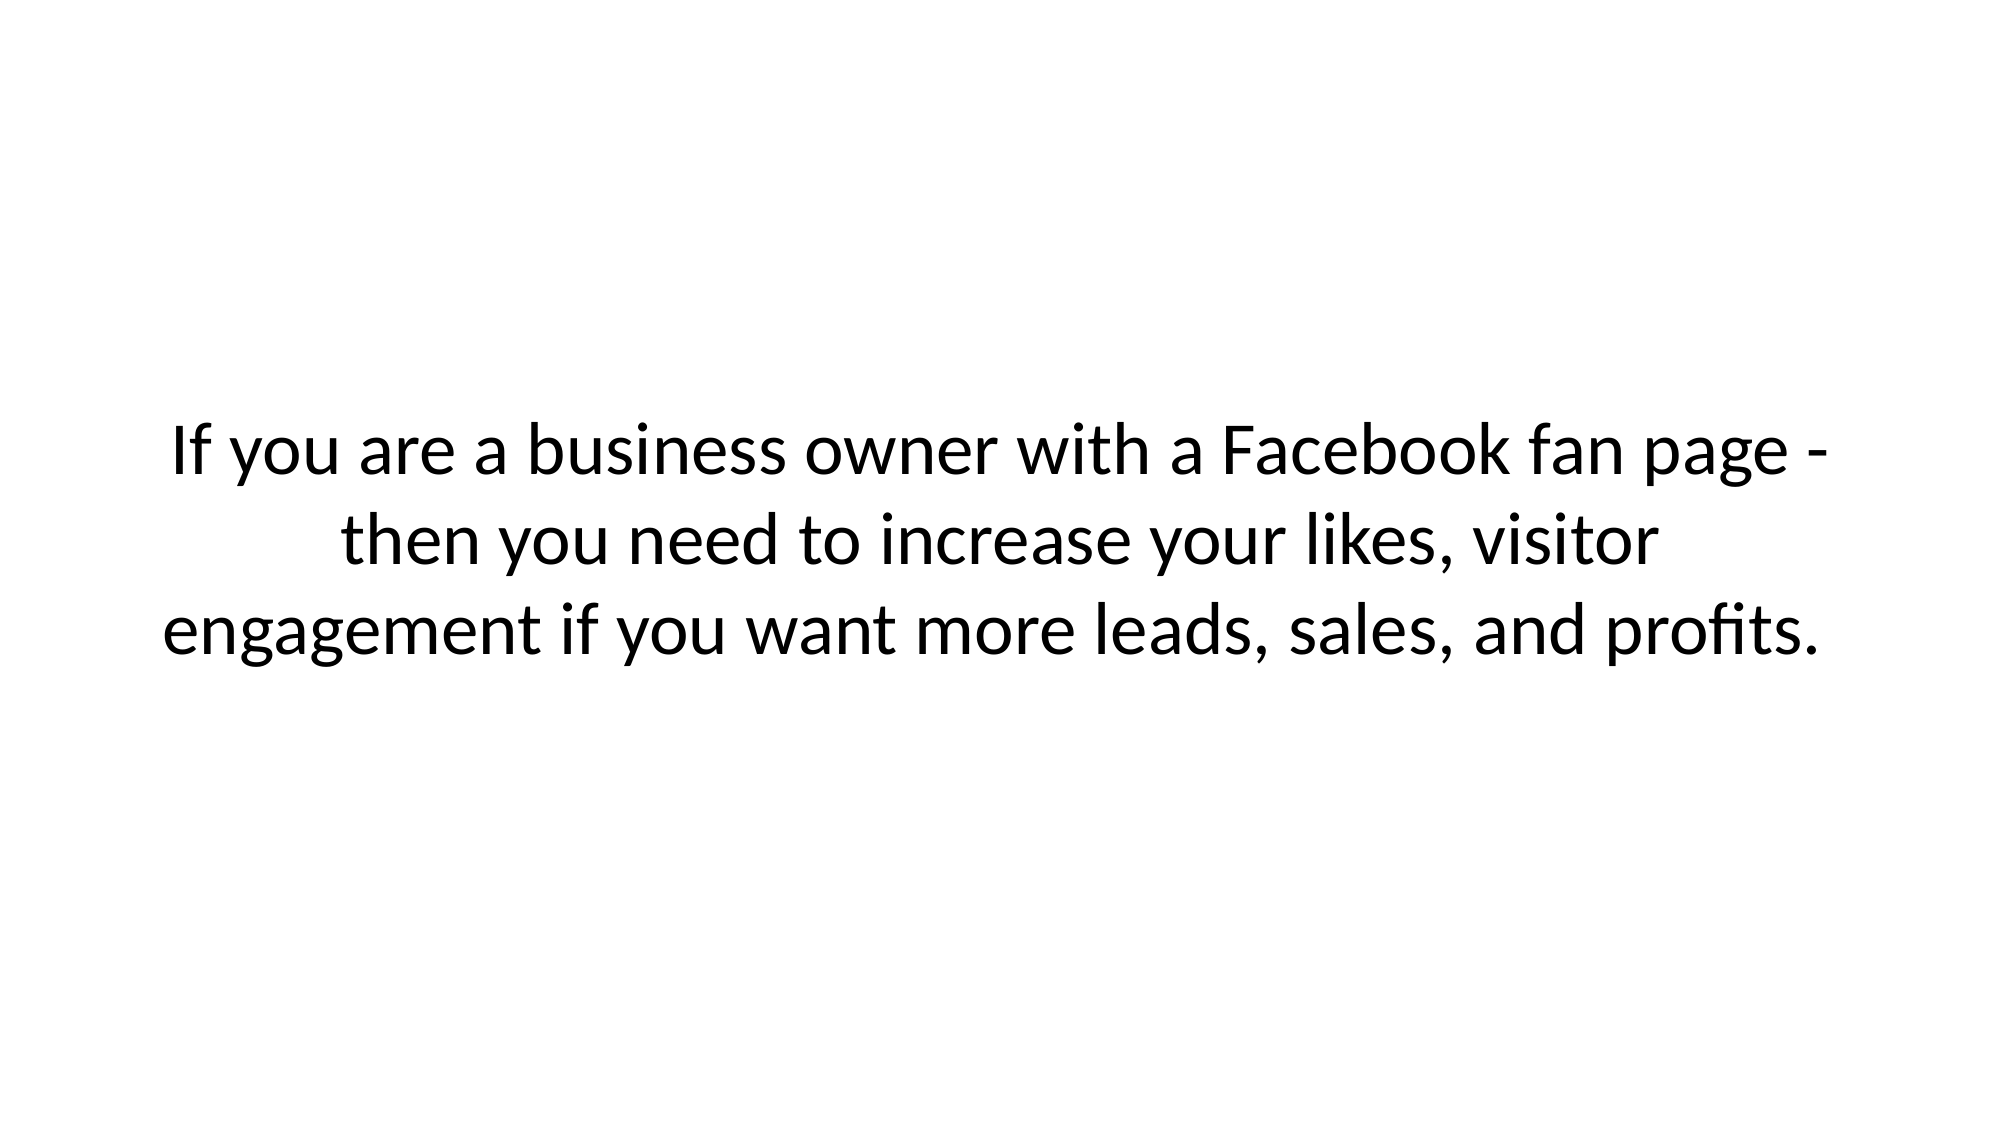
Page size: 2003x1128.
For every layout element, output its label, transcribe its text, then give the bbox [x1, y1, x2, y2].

title If you are a business owner with a Facebook fan page - then you need to increase your likes, visitor engagement if you want more leads, sales, and profits. [149, 287, 1853, 782]
